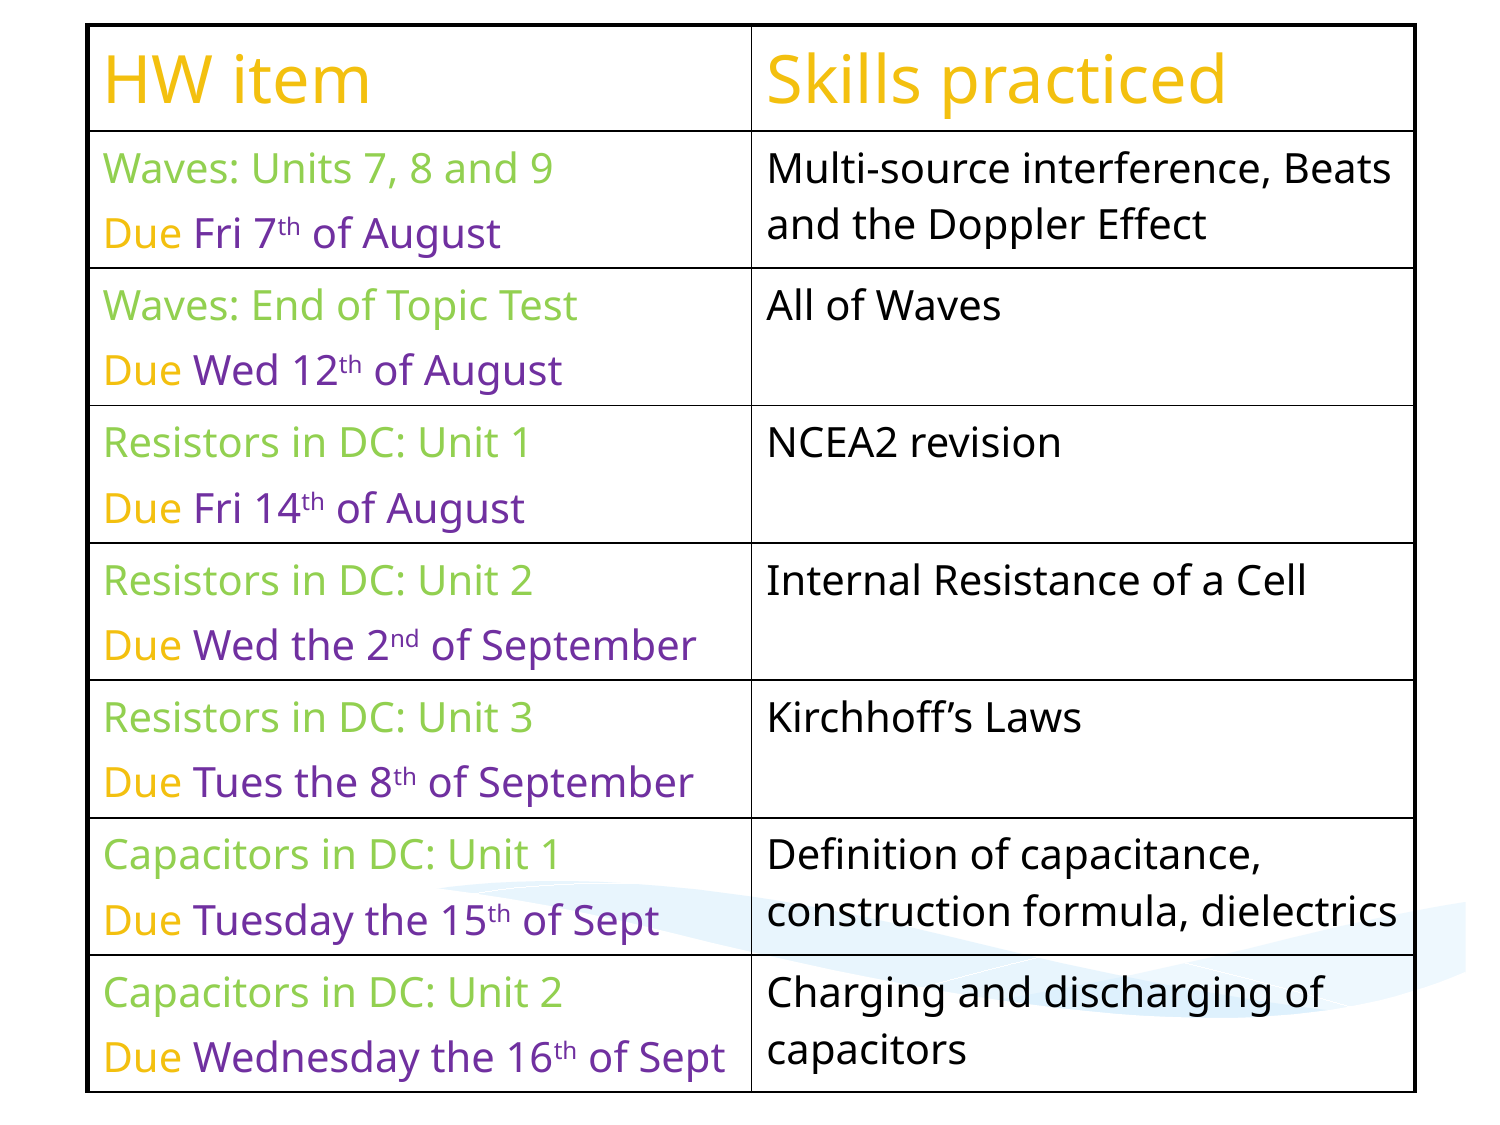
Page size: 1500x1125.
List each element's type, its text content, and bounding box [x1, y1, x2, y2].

table_cell Resistors in DC: Unit 1 Due Fri 14th of August [90, 406, 751, 542]
table_cell NCEA2 revision [752, 406, 1413, 542]
table_cell Multi-source interference, Beats and the Doppler Effect [752, 132, 1413, 267]
table_cell Resistors in DC: Unit 2 Due Wed the 2nd of September [90, 544, 751, 679]
table_header HW item [90, 27, 751, 130]
table_cell Definition of capacitance, construction formula, dielectrics [752, 819, 1413, 954]
table_cell Waves: End of Topic Test Due Wed 12th of August [90, 269, 751, 405]
table_header Skills practiced [752, 27, 1413, 130]
table_cell Capacitors in DC: Unit 2 Due Wednesday the 16th of Sept [90, 956, 751, 1091]
table_cell Waves: Units 7, 8 and 9 Due Fri 7th of August [90, 132, 751, 267]
table_cell Capacitors in DC: Unit 1 Due Tuesday the 15th of Sept [90, 819, 751, 954]
table_cell Resistors in DC: Unit 3 Due Tues the 8th of September [90, 681, 751, 817]
table_cell Charging and discharging of capacitors [752, 956, 1413, 1091]
table_cell Kirchhoff’s Laws [752, 681, 1413, 817]
table_cell Internal Resistance of a Cell [752, 544, 1413, 679]
table_cell All of Waves [752, 269, 1413, 405]
